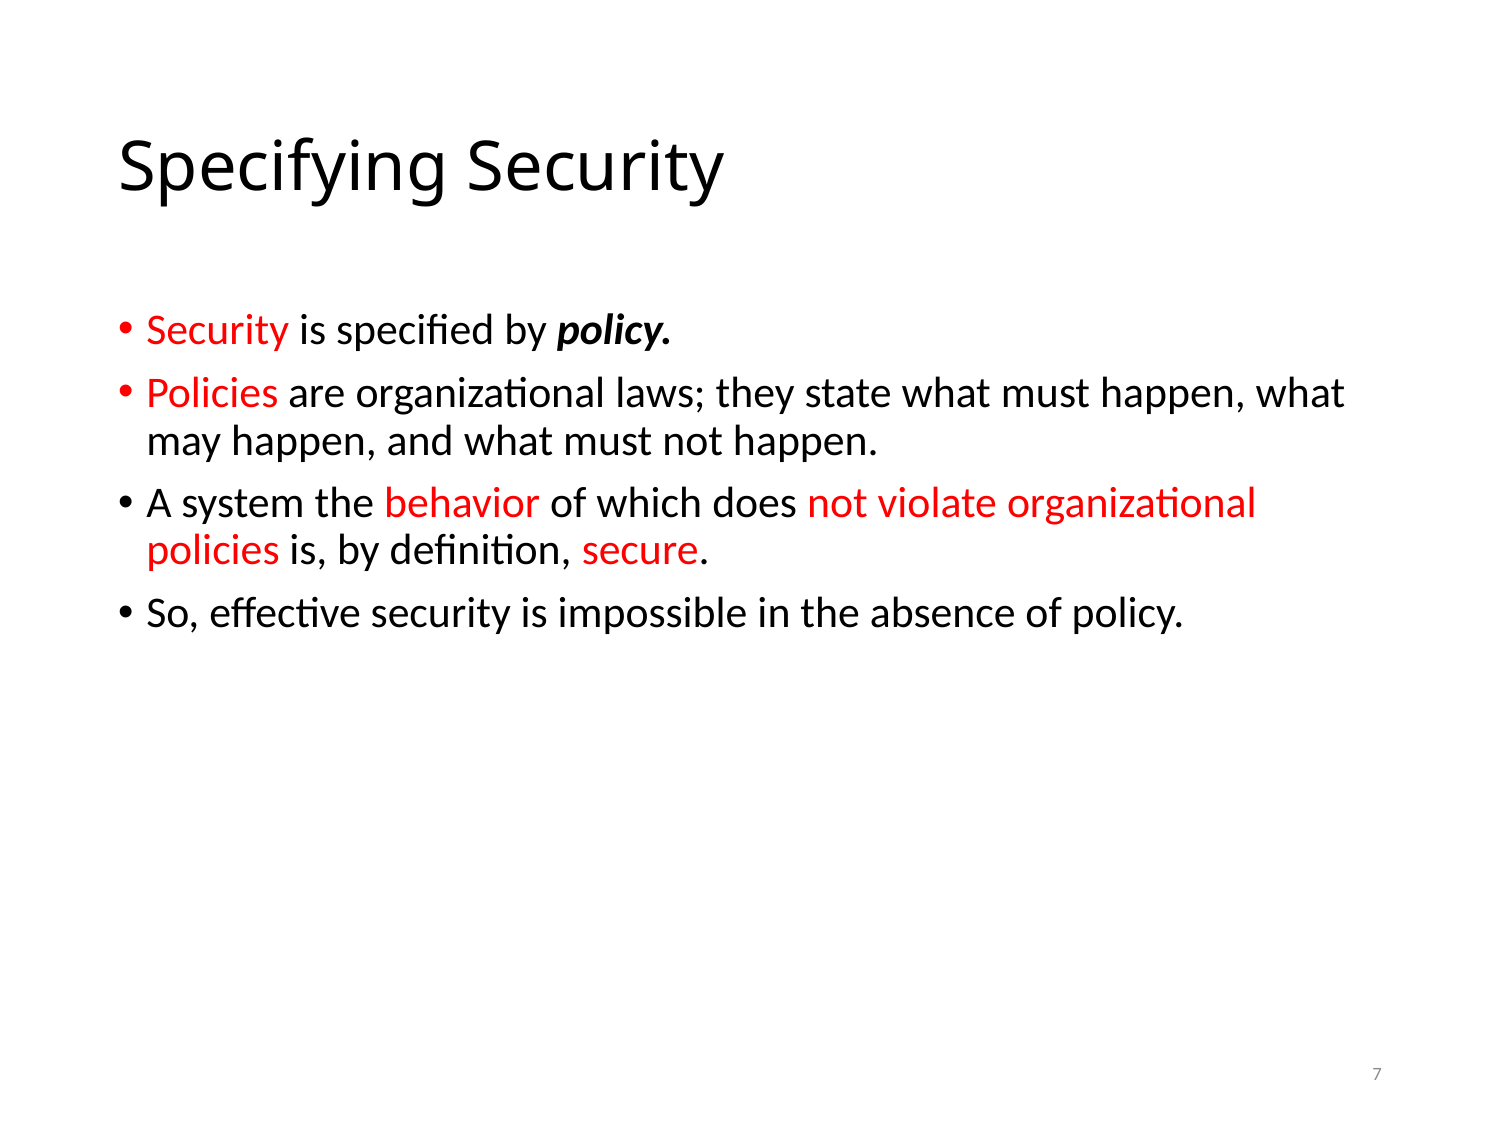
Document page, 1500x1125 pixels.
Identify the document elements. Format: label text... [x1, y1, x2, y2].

slide_number 7 [1059, 1042, 1397, 1103]
list Security is specified by policy. Policies are organizational laws; they state what must happen, what may happen, and what must not happen. A system the behavior of which does not violate organizational policies is, by definition, secure. So, effective security is impossible in the absence of policy. [103, 299, 1397, 1014]
title Specifying Security [103, 59, 1397, 278]
